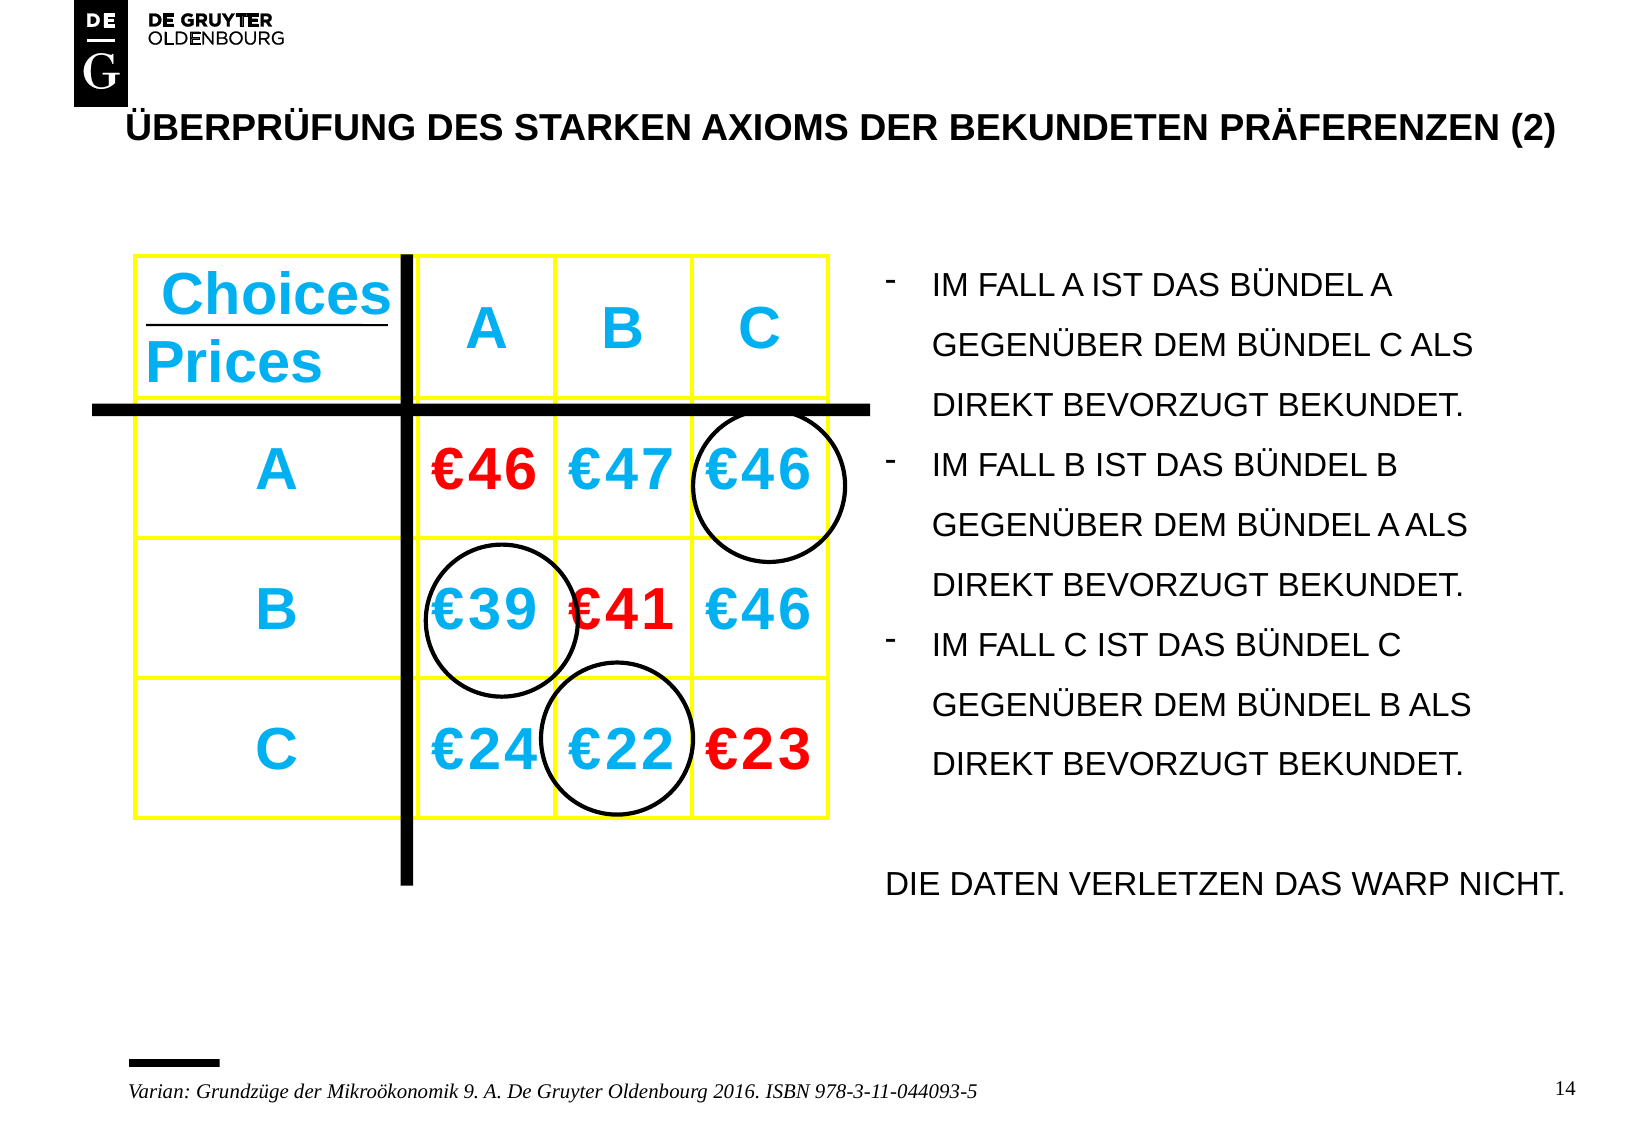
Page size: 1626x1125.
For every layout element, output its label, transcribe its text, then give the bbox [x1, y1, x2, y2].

text_box IM FALL A IST DAS BÜNDEL A GEGENÜBER DEM BÜNDEL C ALS DIREKT BEVORZUGT BEKUNDET. IM FALL B IST DAS BÜNDEL B GEGENÜBER DEM BÜNDEL A ALS DIREKT BEVORZUGT BEKUNDET. IM FALL C IST DAS BÜNDEL C GEGENÜBER DEM BÜNDEL B ALS DIREKT BEVORZUGT BEKUNDET. DIE DATEN VERLETZEN DAS WARP NICHT. [870, 236, 1592, 910]
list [106, 254, 999, 910]
slide_number 14 [1554, 1074, 1614, 1104]
title Überprüfung des starken axioms der bekundeten präferenzen (2) [125, 103, 1592, 185]
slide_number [128, 1077, 1539, 1108]
